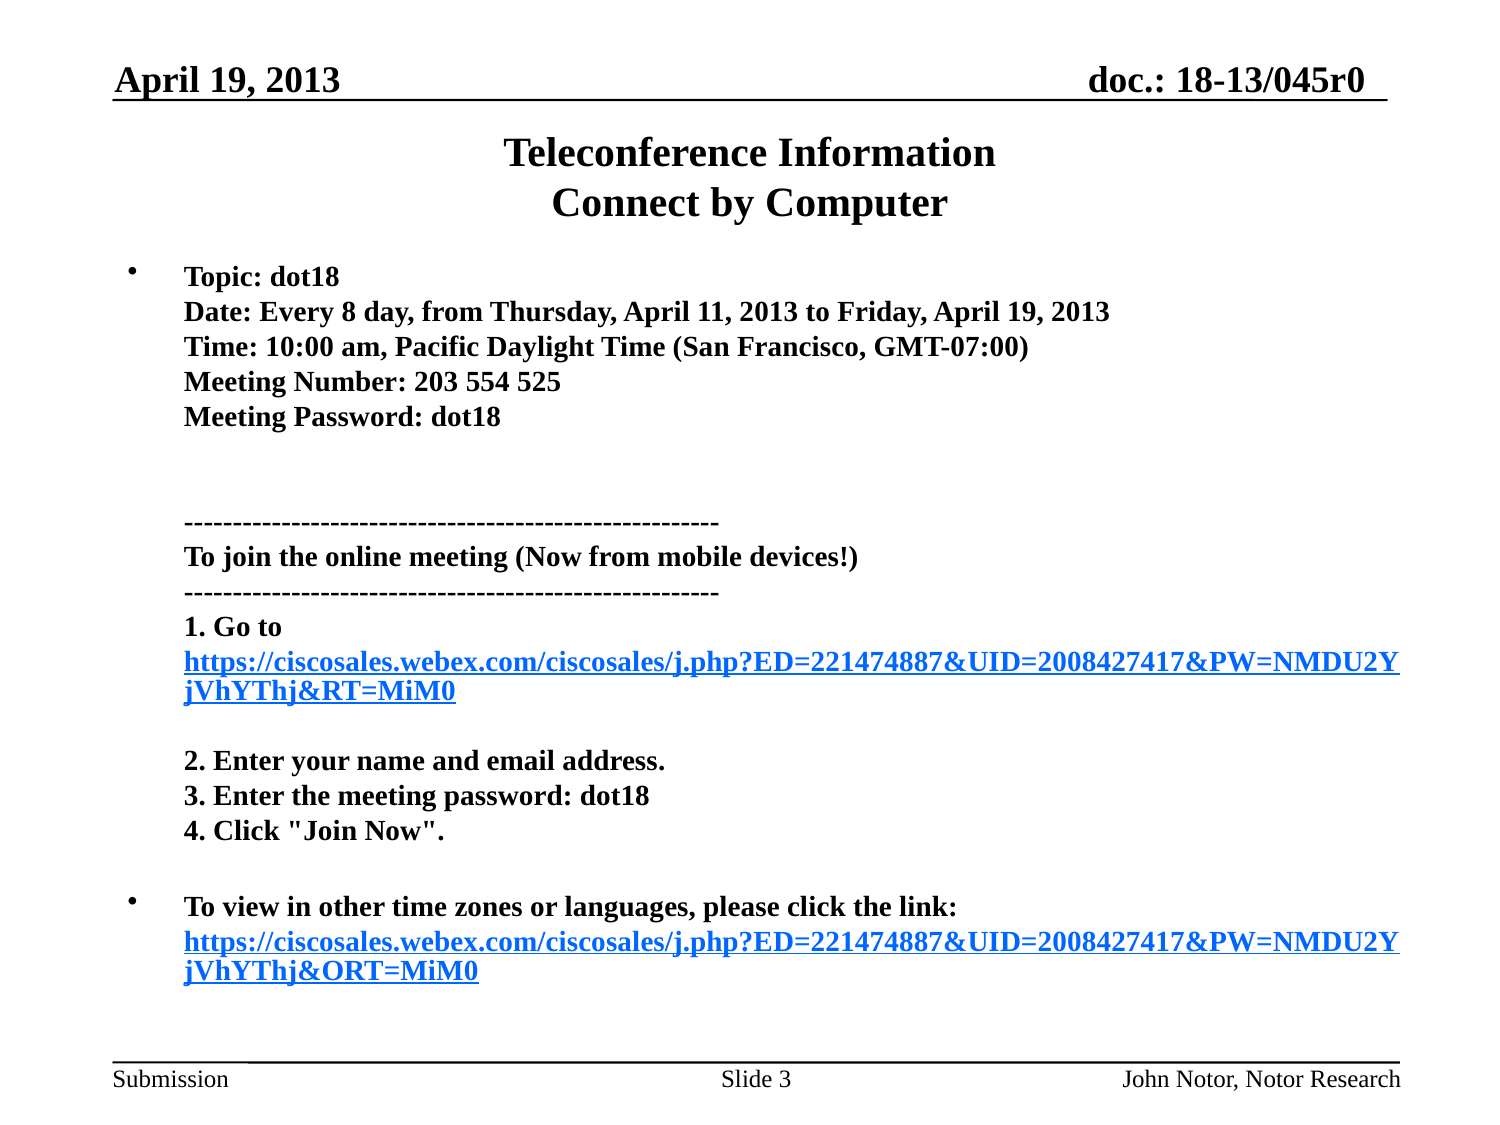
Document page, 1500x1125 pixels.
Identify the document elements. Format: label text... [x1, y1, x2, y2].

slide_number Slide 3 [712, 1061, 800, 1093]
title Teleconference Information Connect by Computer [112, 112, 1388, 238]
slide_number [114, 54, 343, 101]
footer John Notor, Notor Research [1087, 1062, 1402, 1094]
list Topic: dot18 Date: Every 8 day, from Thursday, April 11, 2013 to Friday, April 19, 2013 Time: 10:00 am, Pacific Daylight Time (San Francisco, GMT-07:00) Meeting Number: 203 554 525 Meeting Password: dot18 ------------------------------------------------------- To join the online meeting (Now from mobile devices!) ------------------------------------------------------- 1. Go to https://ciscosales.webex.com/ciscosales/j.php?ED=221474887&UID=2008427417&PW=NMDU2YjVhYThj&RT=MiM0 2. Enter your name and email address. 3. Enter the meeting password: dot18 4. Click "Join Now". To view in other time zones or languages, please click the link: https://ciscosales.webex.com/ciscosales/j.php?ED=221474887&UID=2008427417&PW=NMDU2YjVhYThj&ORT=MiM0 [112, 249, 1426, 1001]
